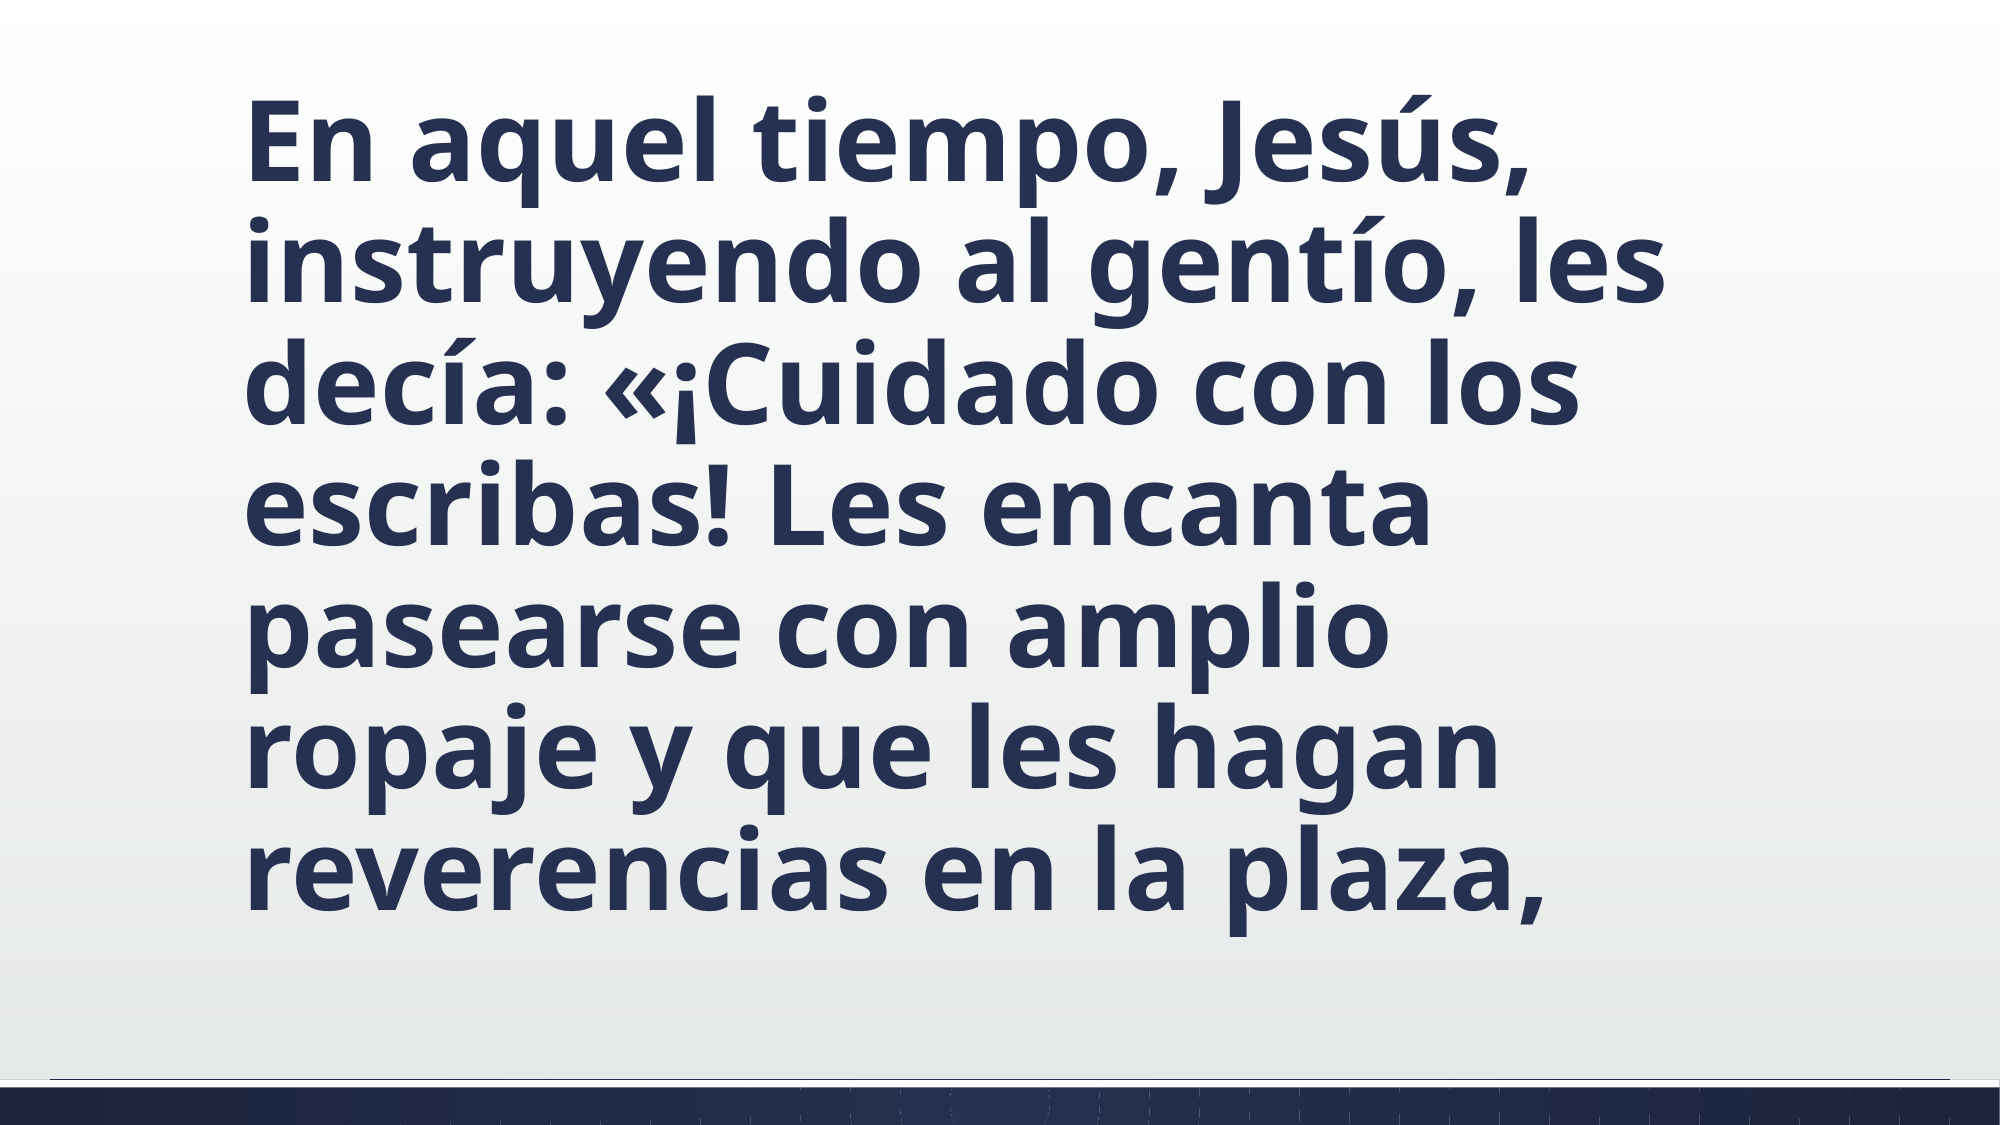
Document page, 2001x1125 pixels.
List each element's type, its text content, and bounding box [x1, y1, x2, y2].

list En aquel tiempo, Jesús, instruyendo al gentío, les decía: «¡Cuidado con los escribas! Les encanta pasearse con amplio ropaje y que les hagan reverencias en la plaza, [219, 76, 1780, 990]
